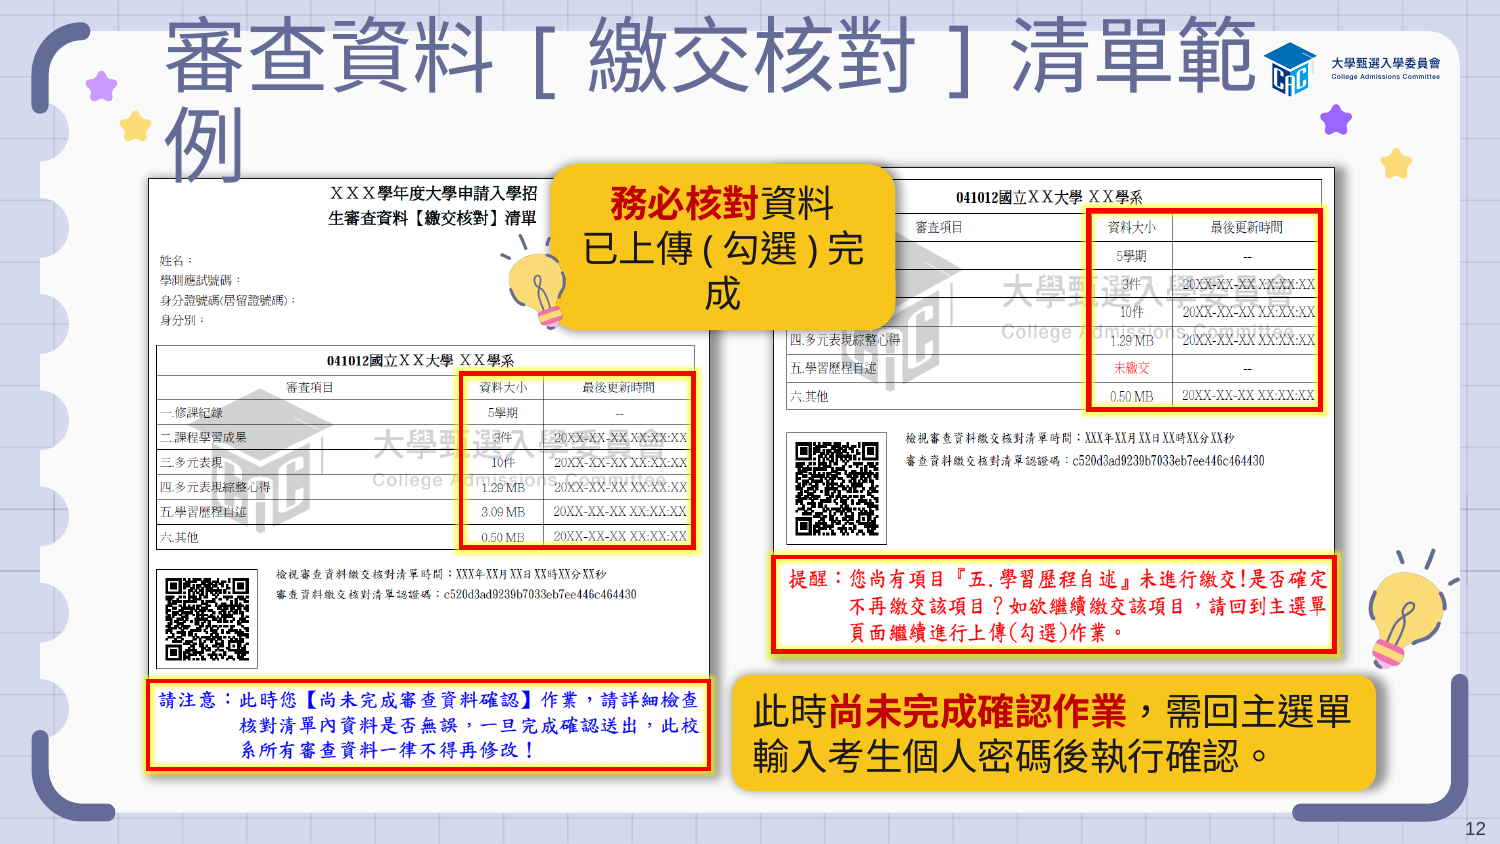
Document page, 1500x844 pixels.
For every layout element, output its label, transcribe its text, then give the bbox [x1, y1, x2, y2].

picture [1346, 534, 1467, 683]
text_box [1380, 147, 1413, 179]
title 審查資料[繳交核對]清單範例 [148, 45, 1330, 164]
picture [1263, 42, 1441, 97]
text_box 務必核對資料 已上傳(勾選)完成 [553, 164, 880, 331]
slide_number 12 [1163, 805, 1500, 844]
text_box [1320, 104, 1352, 135]
text_box 此時尚未完成確認作業，需回主選單輸入考生個人密碼後執行確認。 [732, 674, 1376, 791]
picture [773, 167, 1335, 652]
picture [148, 178, 710, 770]
